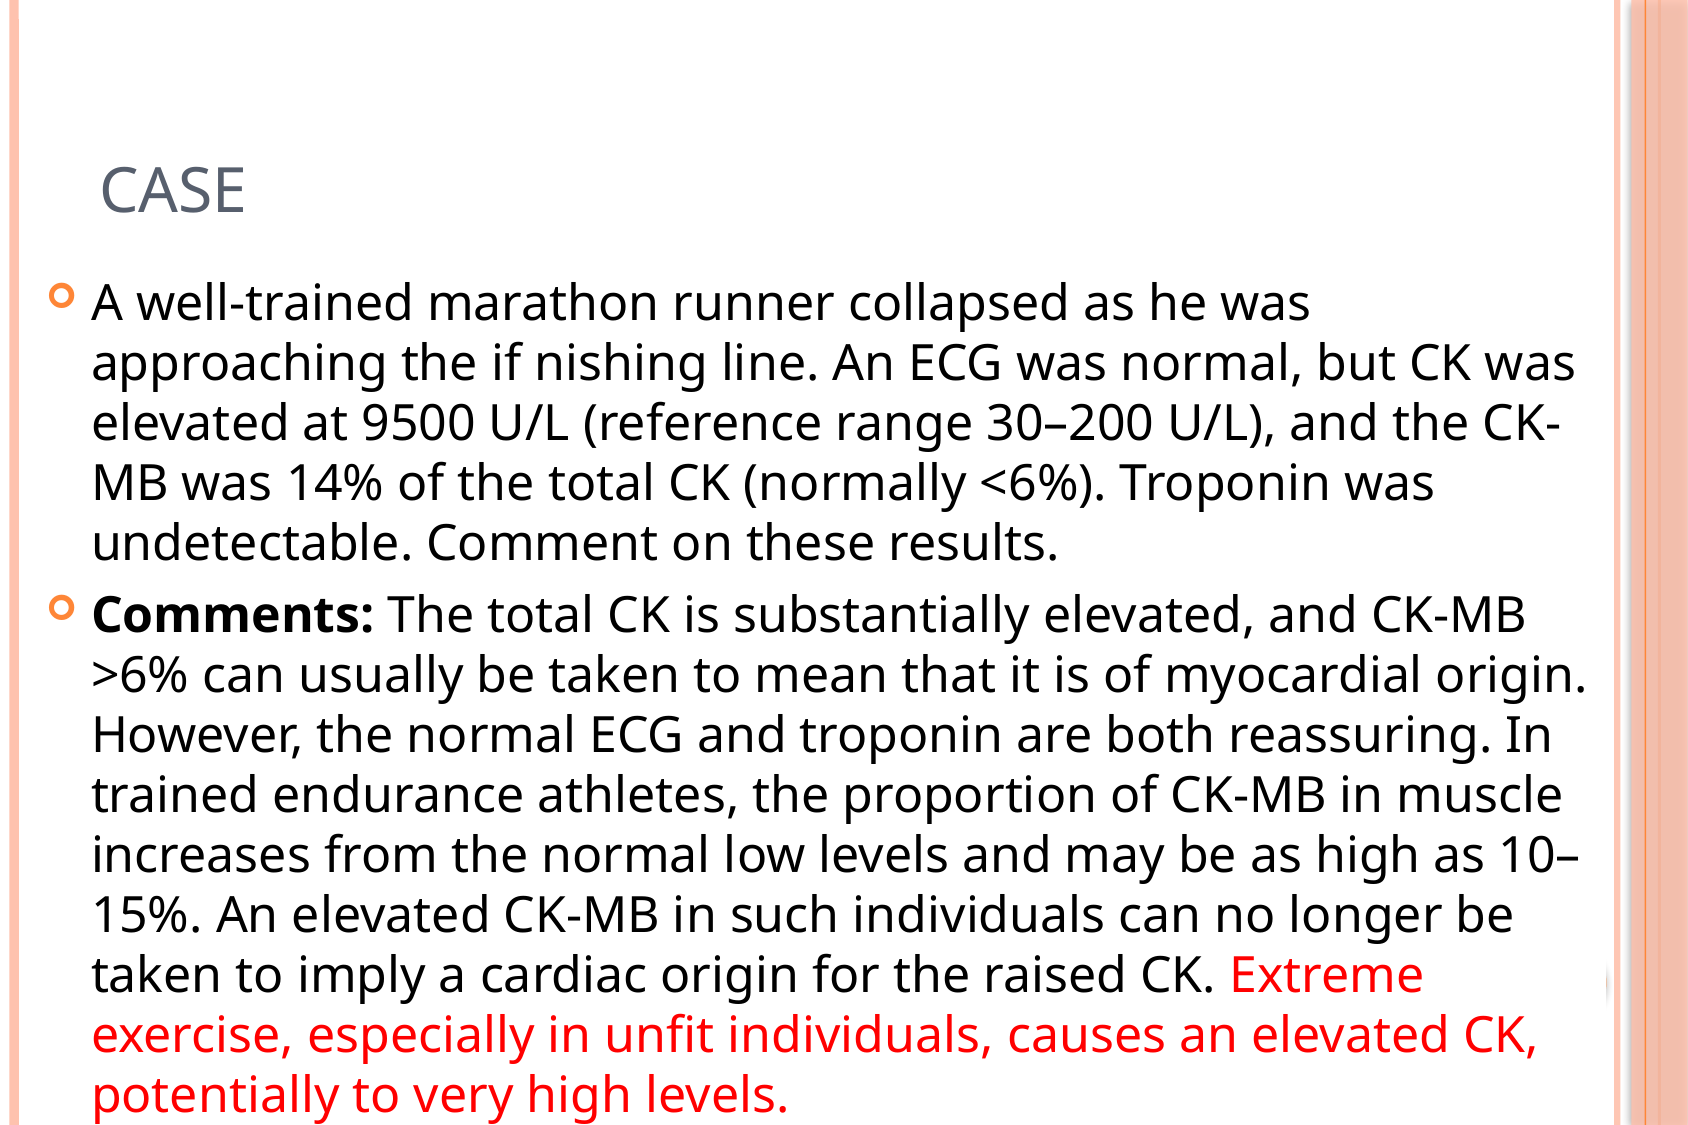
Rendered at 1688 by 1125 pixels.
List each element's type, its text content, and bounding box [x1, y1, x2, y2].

title Case [84, 45, 1463, 233]
list A well-trained marathon runner collapsed as he was approaching the if nishing line. An ECG was normal, but CK was elevated at 9500 U/L (reference range 30–200 U/L), and the CK-MB was 14% of the total CK (normally <6%). Troponin was undetectable. Comment on these results. Comments: The total CK is substantially elevated, and CK-MB >6% can usually be taken to mean that it is of myocardial origin. However, the normal ECG and troponin are both reassuring. In trained endurance athletes, the proportion of CK-MB in muscle increases from the normal low levels and may be as high as 10–15%. An elevated CK-MB in such individuals can no longer be taken to imply a cardiac origin for the raised CK. Extreme exercise, especially in unfit individuals, causes an elevated CK, potentially to very high levels. [31, 262, 1607, 1062]
